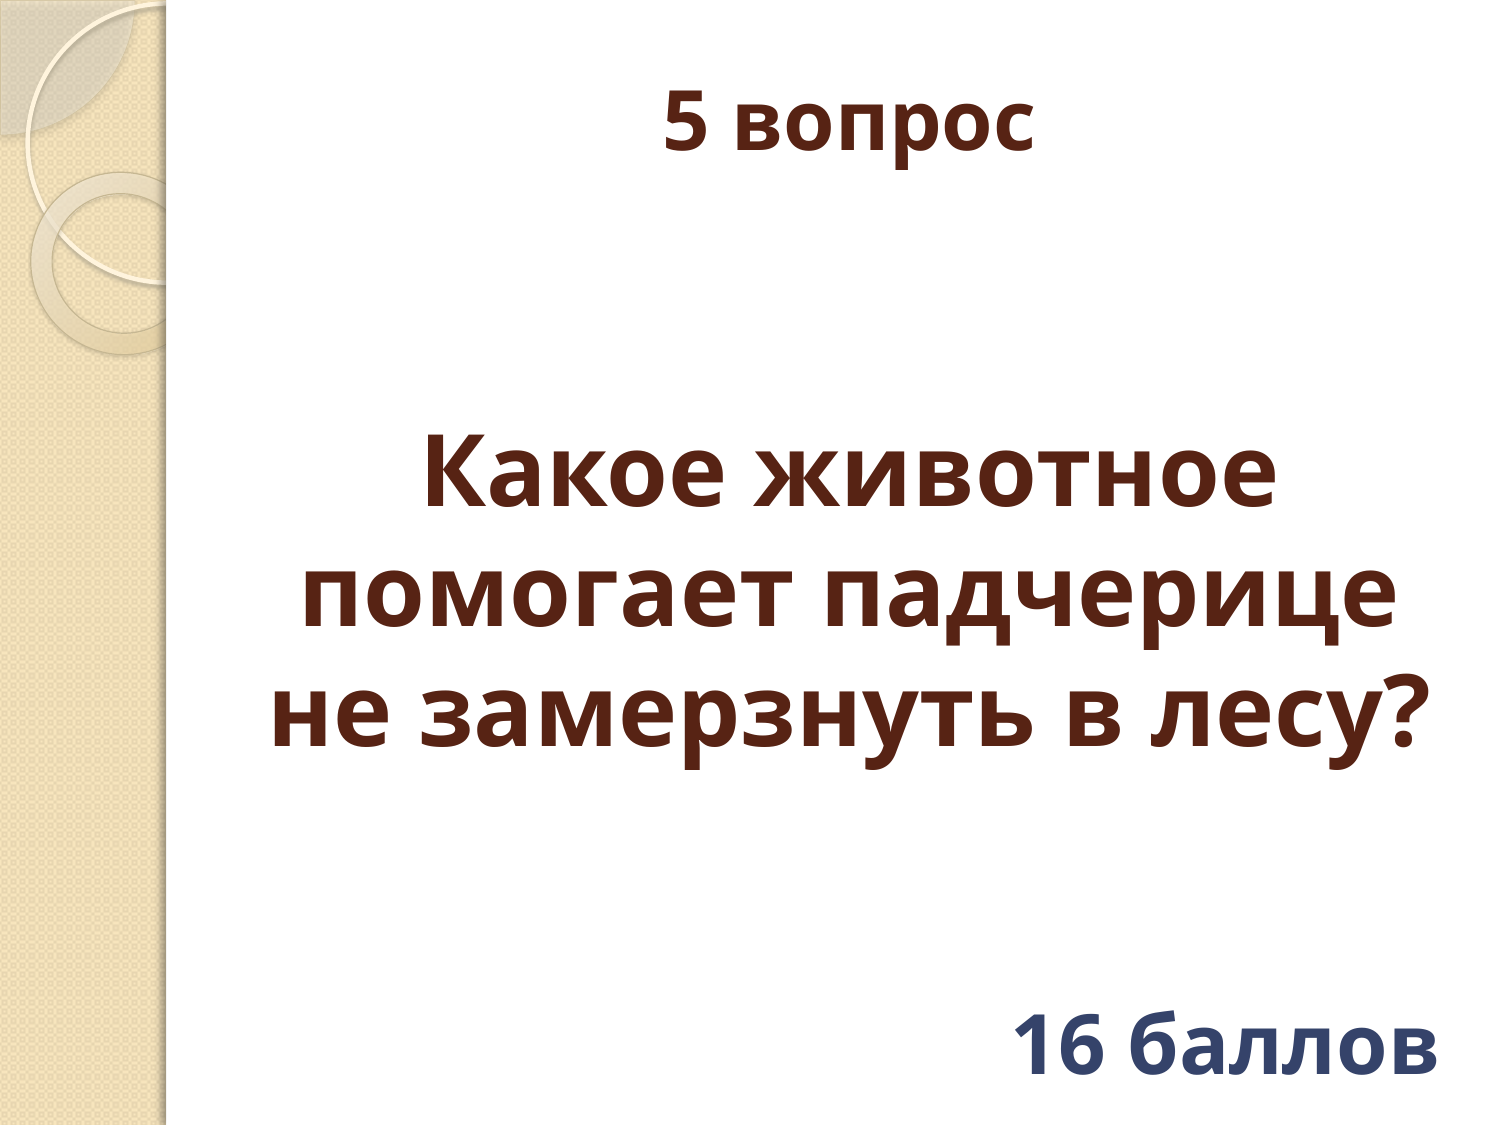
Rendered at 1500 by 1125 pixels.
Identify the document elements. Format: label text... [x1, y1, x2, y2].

text_box 16 баллов [996, 984, 1500, 1100]
title 5 вопрос Какое животное помогает падчерице не замерзнуть в лесу? [234, 0, 1465, 858]
